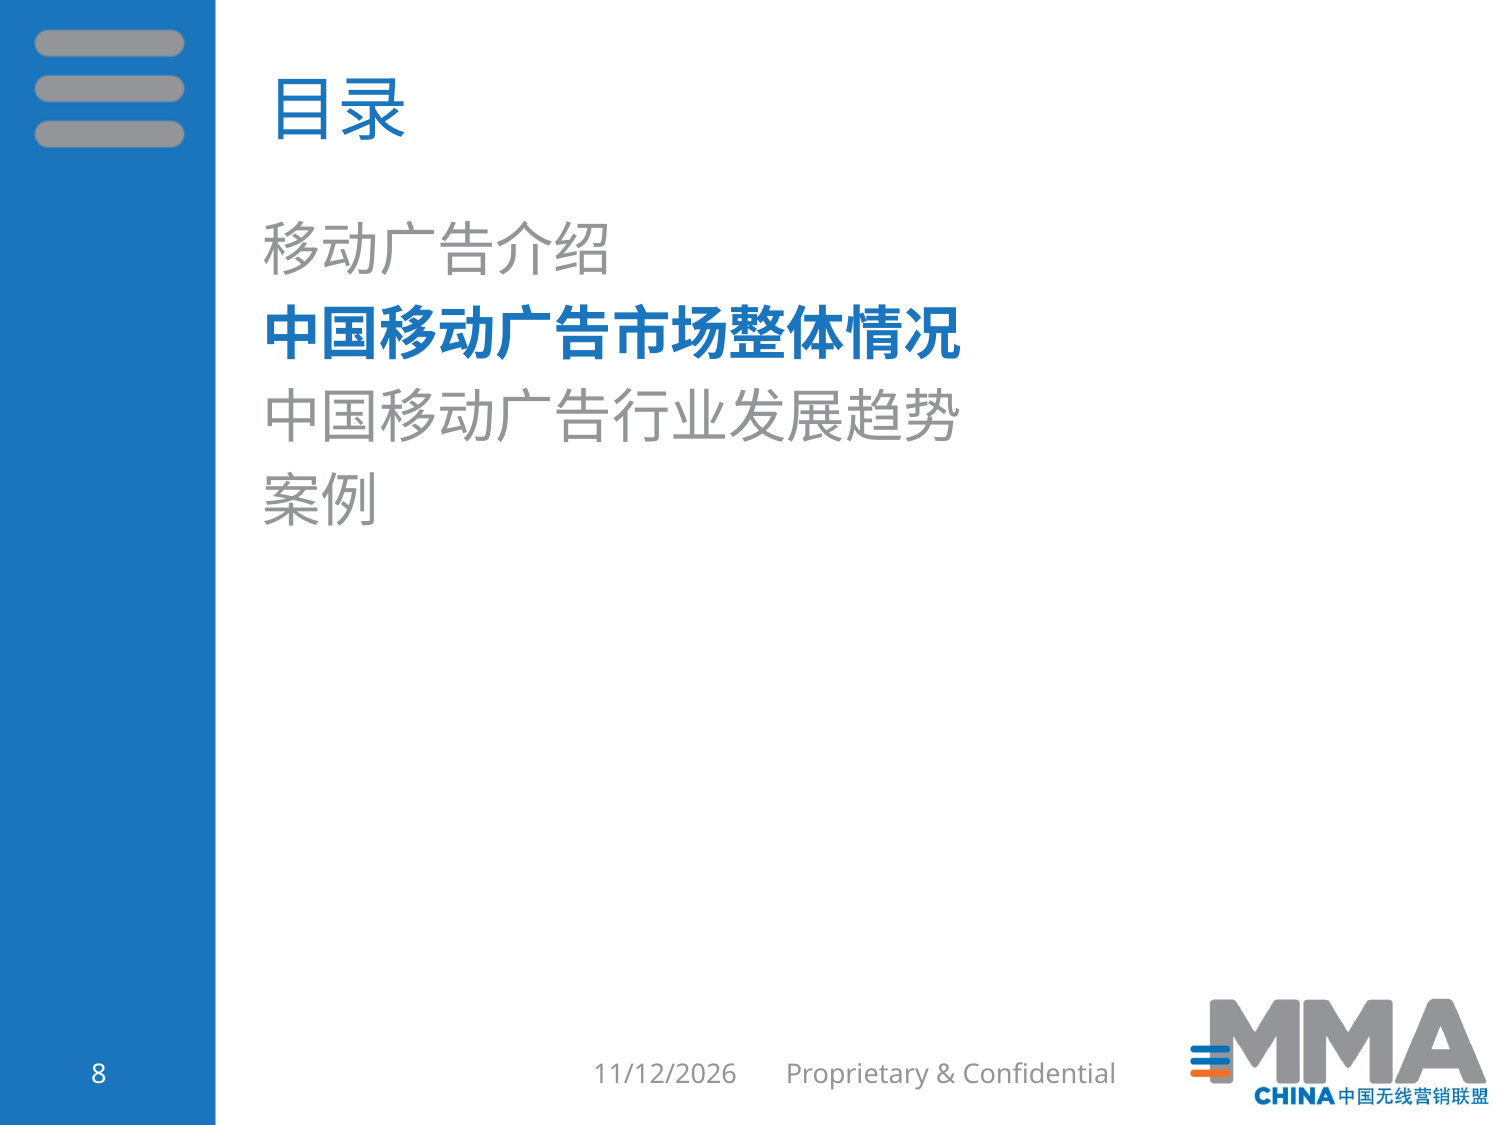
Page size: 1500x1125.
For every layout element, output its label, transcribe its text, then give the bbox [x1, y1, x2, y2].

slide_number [495, 1044, 752, 1105]
slide_number 8 [41, 1044, 157, 1105]
title 目录 [252, 39, 1465, 185]
footer Proprietary & Confidential [752, 1044, 1150, 1105]
picture [0, 0, 1500, 1125]
list 移动广告介绍 中国移动广告市场整体情况 中国移动广告行业发展趋势 案例 [247, 212, 1461, 590]
